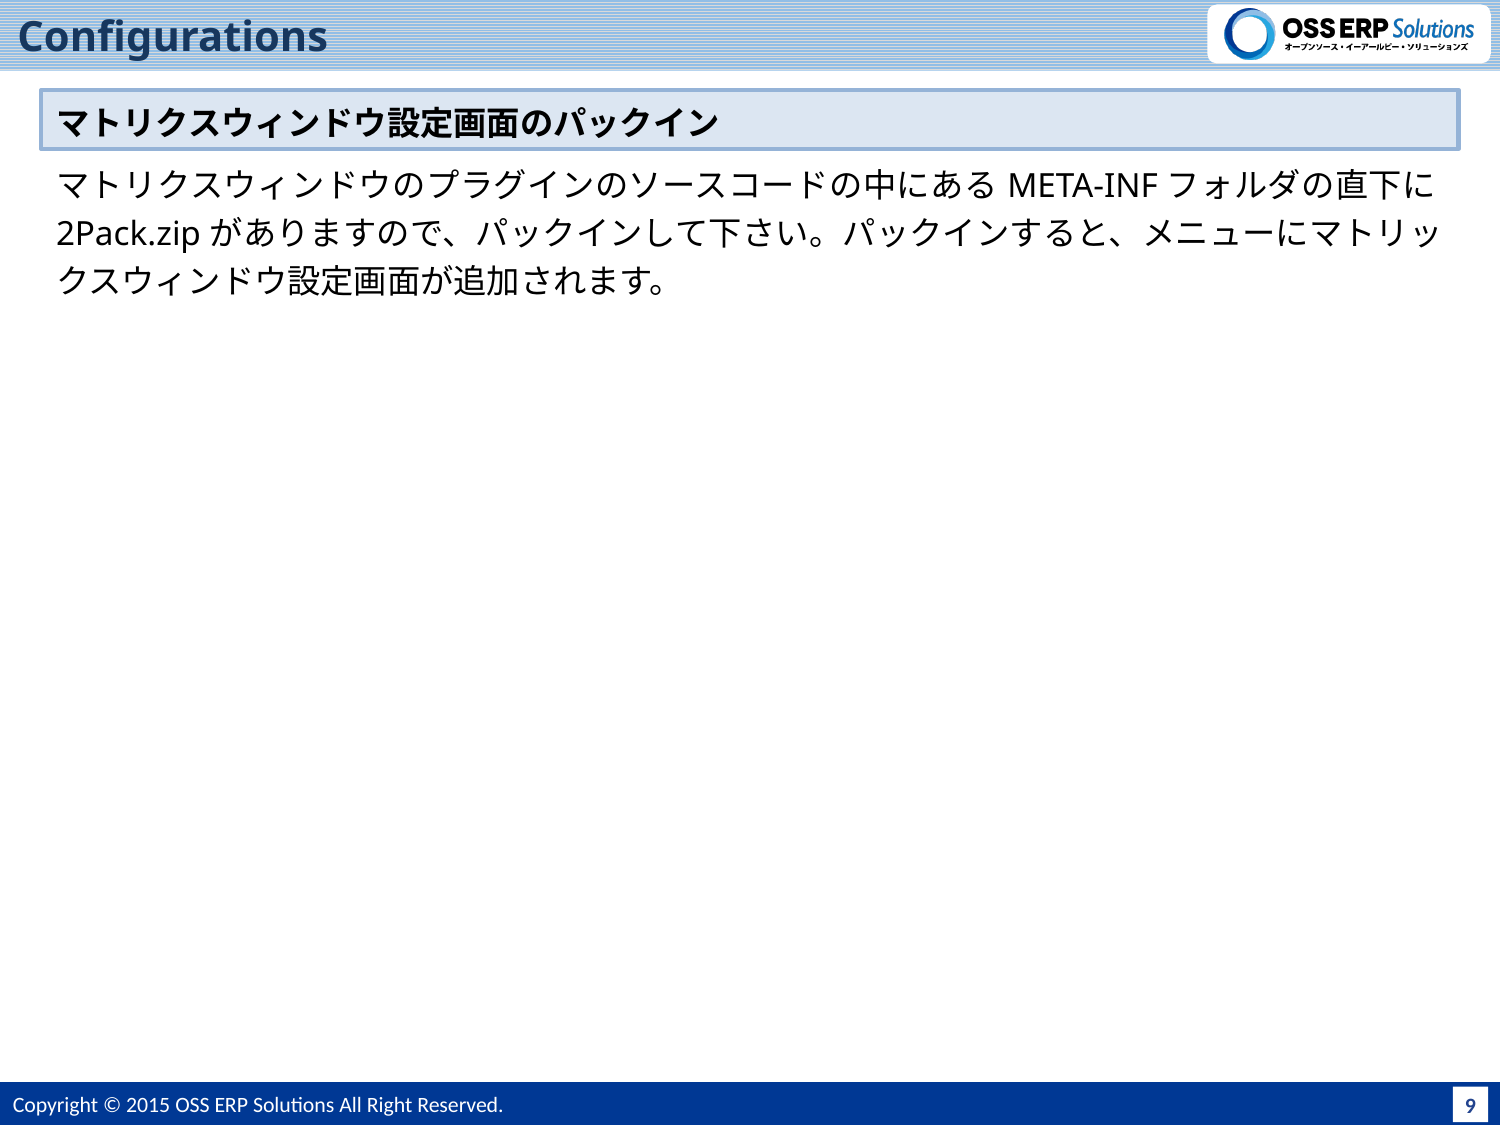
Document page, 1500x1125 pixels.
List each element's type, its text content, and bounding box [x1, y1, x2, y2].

title Configurations [2, 0, 1353, 70]
text_box マトリクスウィンドウのプラグインのソースコードの中にあるMETA-INFフォルダの直下に2Pack.zipがありますので、パックインして下さい。パックインすると、メニューにマトリックスウィンドウ設定画面が追加されます。 [39, 147, 1461, 328]
text_box マトリクスウィンドウ設定画面のパックイン [39, 88, 1461, 147]
picture [1353, 8, 1474, 60]
